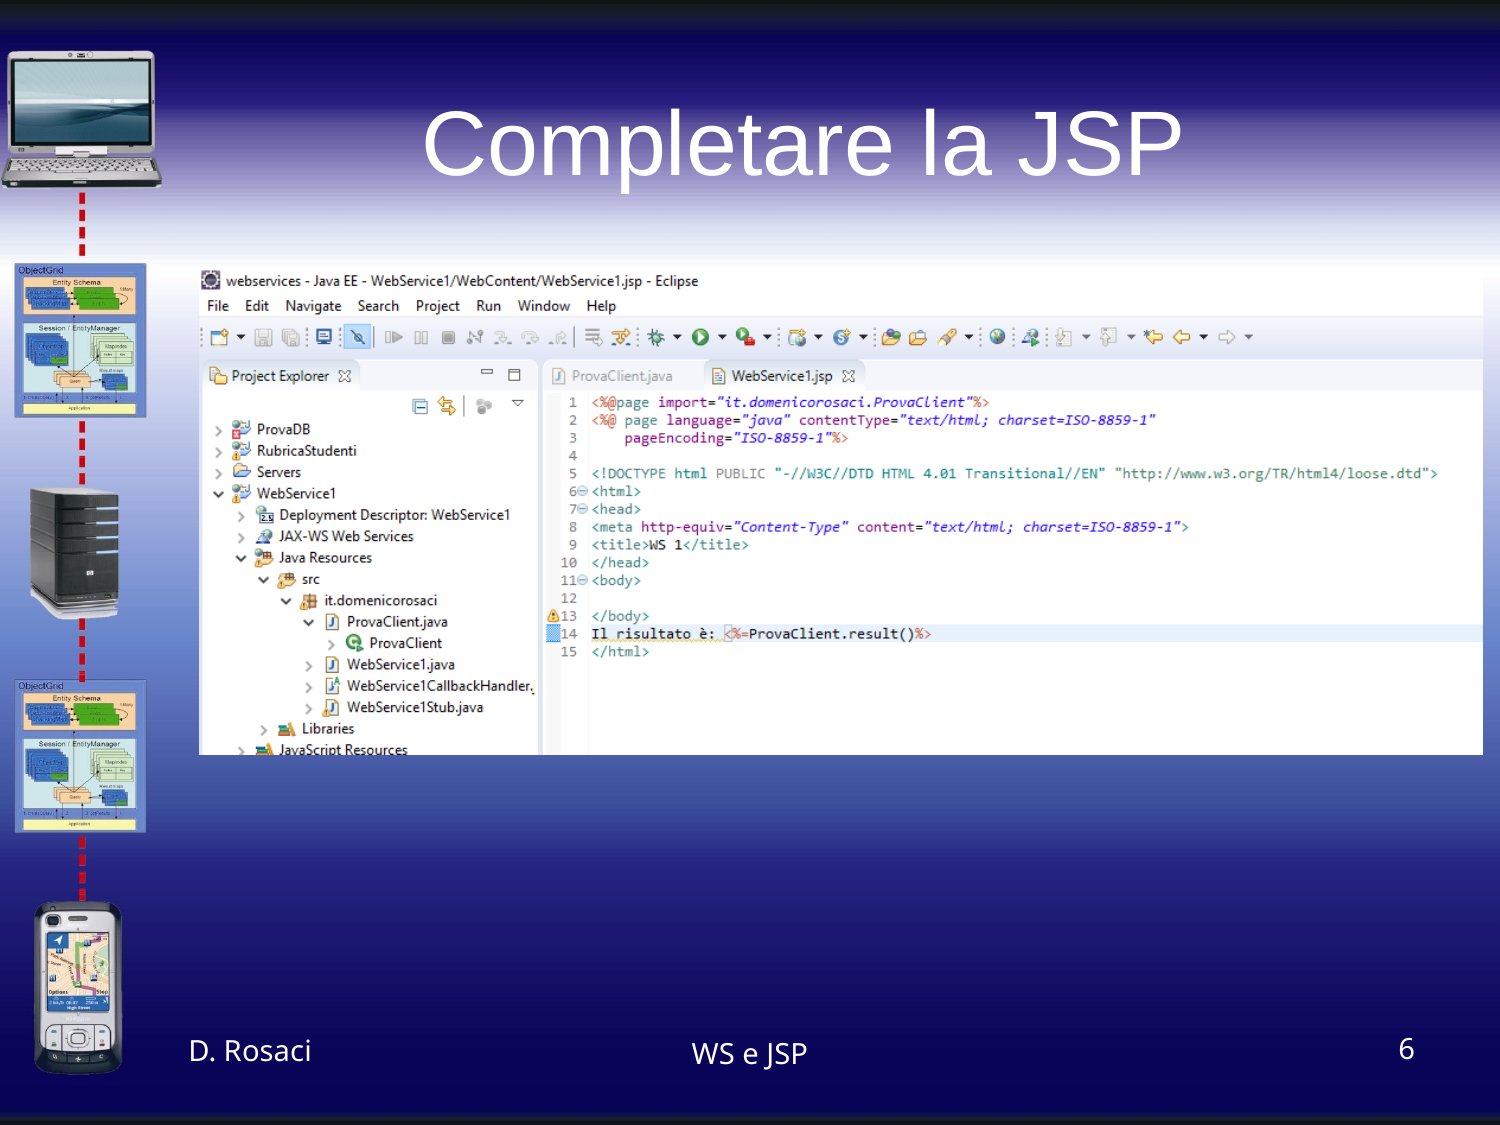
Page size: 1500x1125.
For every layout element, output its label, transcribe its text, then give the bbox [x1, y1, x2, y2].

slide_number D. Rosaci [74, 1024, 426, 1103]
picture [0, 0, 1500, 1125]
title Completare la JSP [182, 44, 1426, 233]
footer WS e JSP [512, 1027, 988, 1107]
